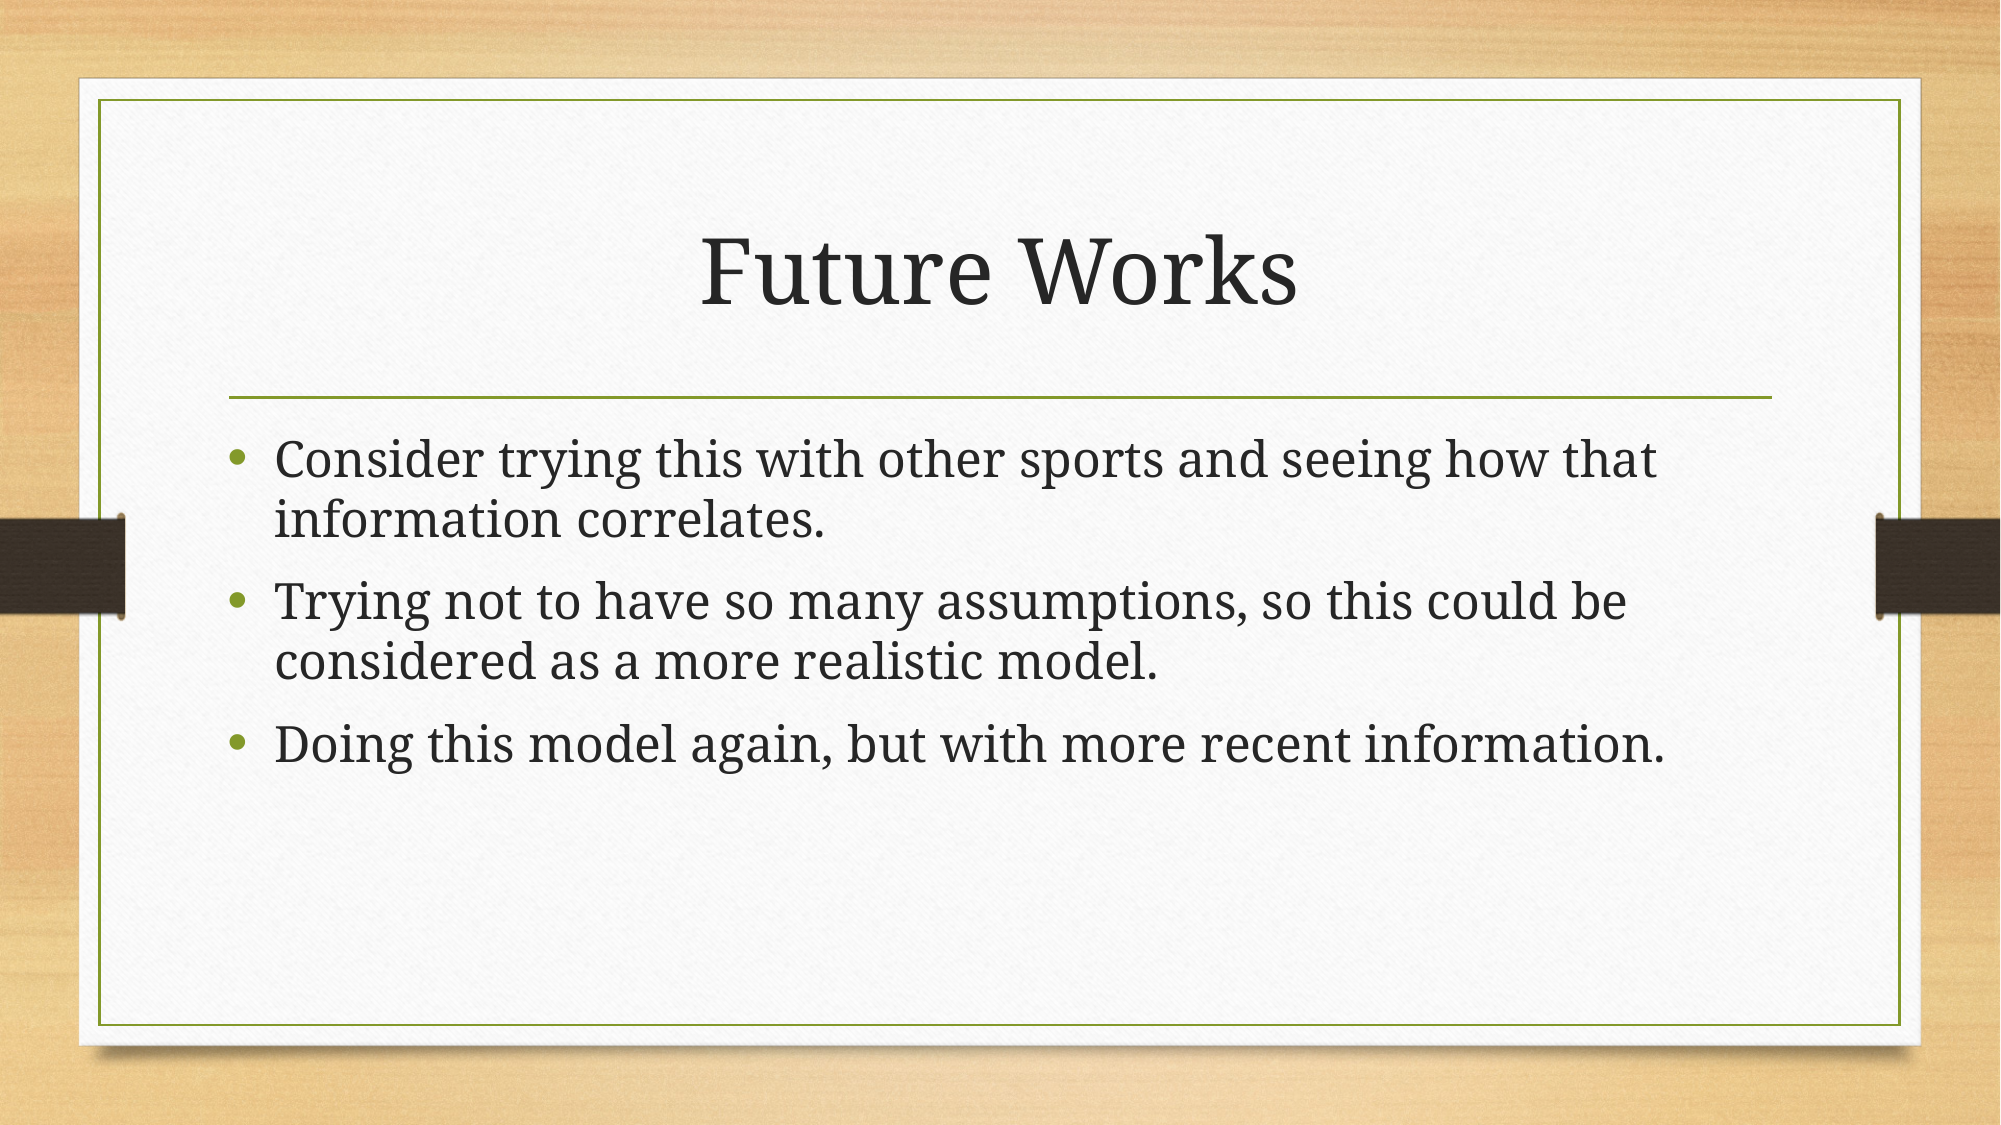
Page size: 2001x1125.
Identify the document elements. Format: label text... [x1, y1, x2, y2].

title Future Works [212, 161, 1788, 375]
picture [0, 0, 2001, 1125]
list Consider trying this with other sports and seeing how that information correlates. Trying not to have so many assumptions, so this could be considered as a more realistic model. Doing this model again, but with more recent information. [212, 419, 1788, 964]
